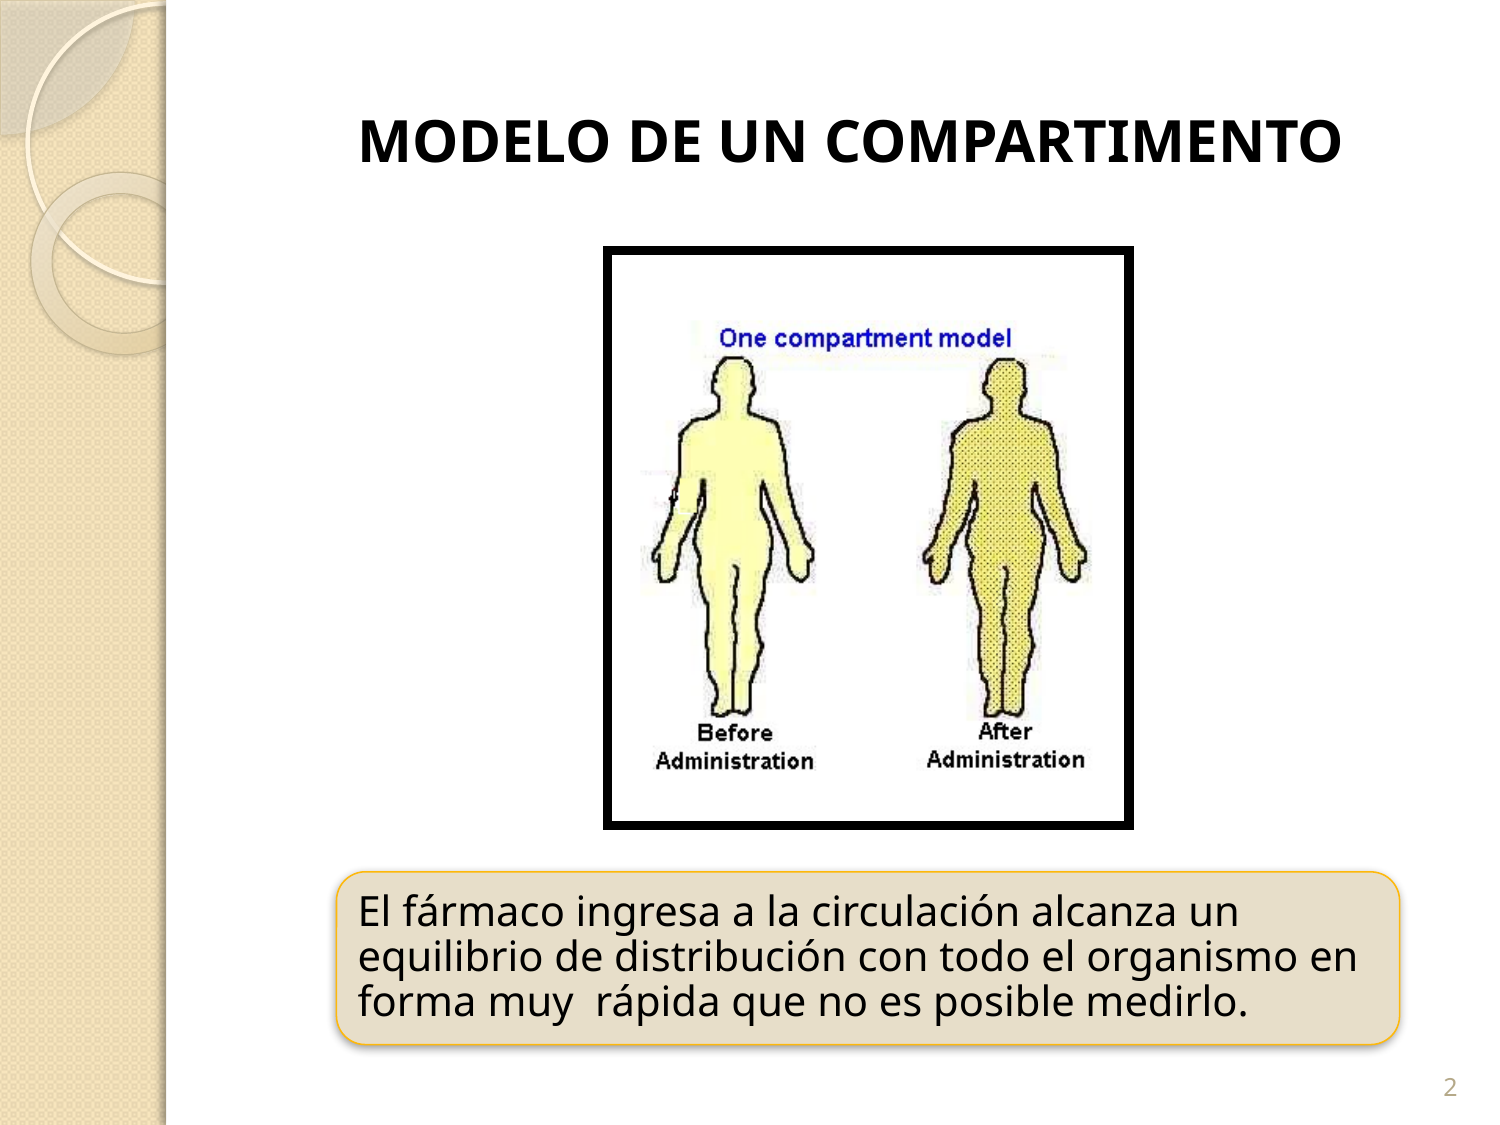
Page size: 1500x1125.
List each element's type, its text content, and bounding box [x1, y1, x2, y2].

title MODELO DE UN COMPARTIMENTO [235, 45, 1466, 233]
slide_number 2 [1413, 1034, 1488, 1113]
picture [611, 255, 1125, 822]
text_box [336, 869, 1400, 1047]
